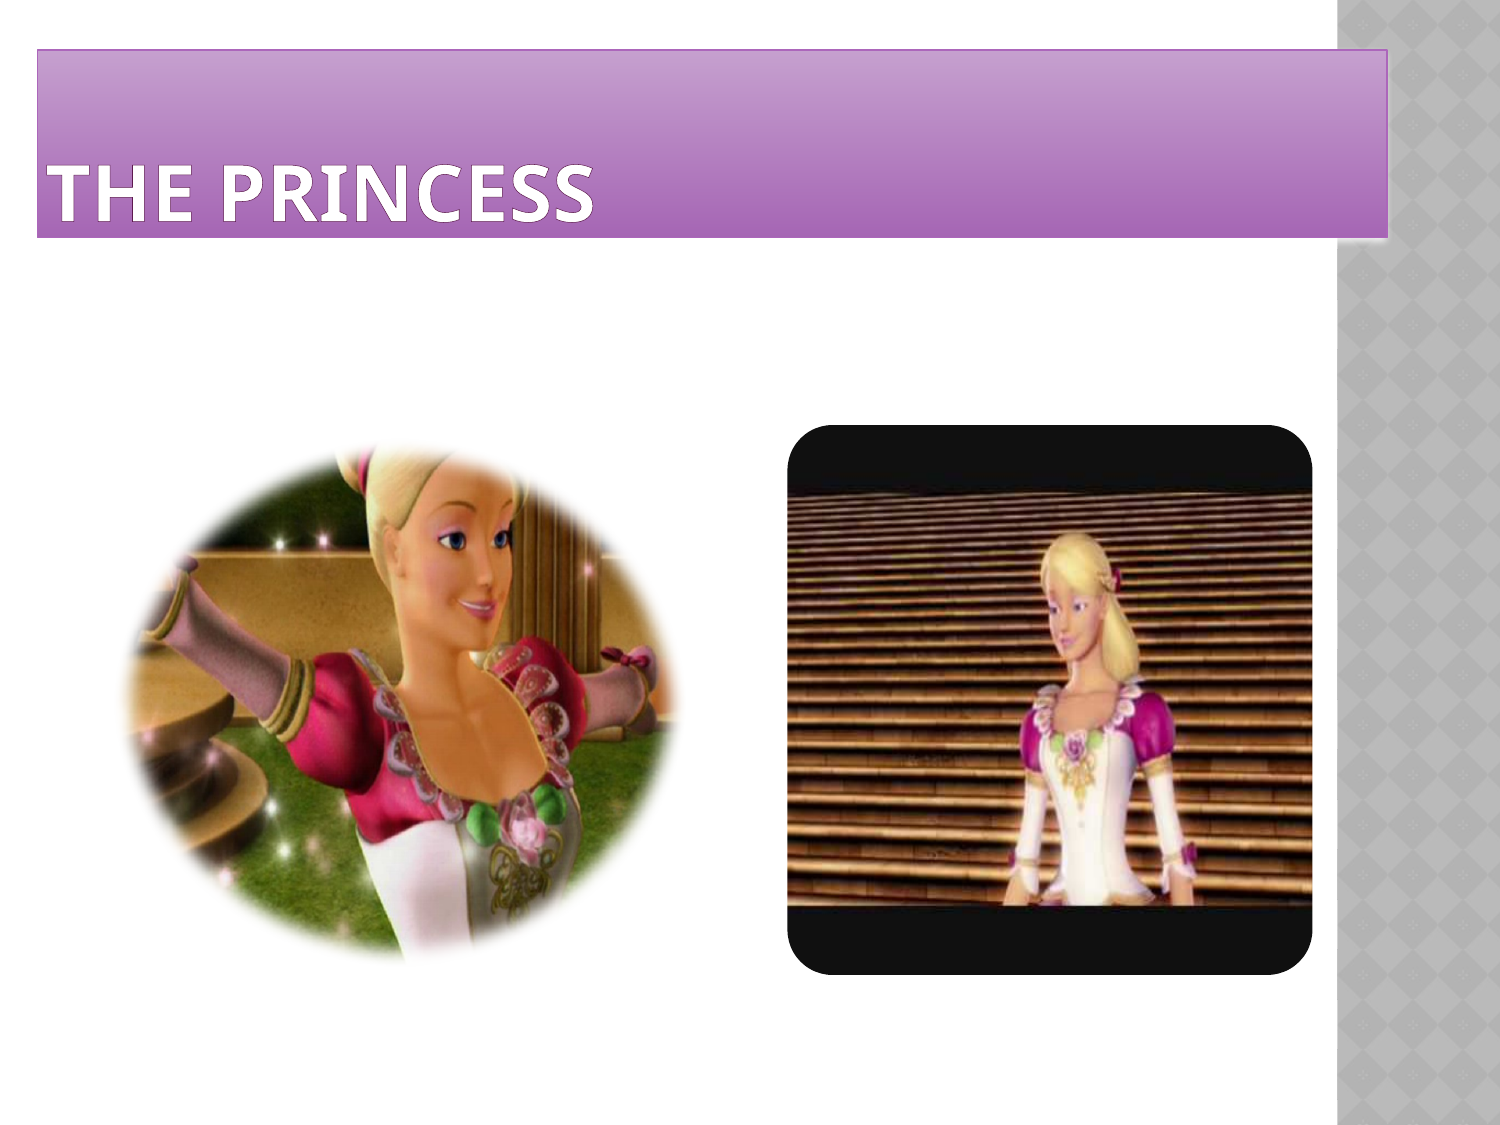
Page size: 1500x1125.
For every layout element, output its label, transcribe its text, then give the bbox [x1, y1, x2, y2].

title The princess [37, 49, 1388, 238]
picture [786, 424, 1313, 976]
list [112, 436, 688, 968]
